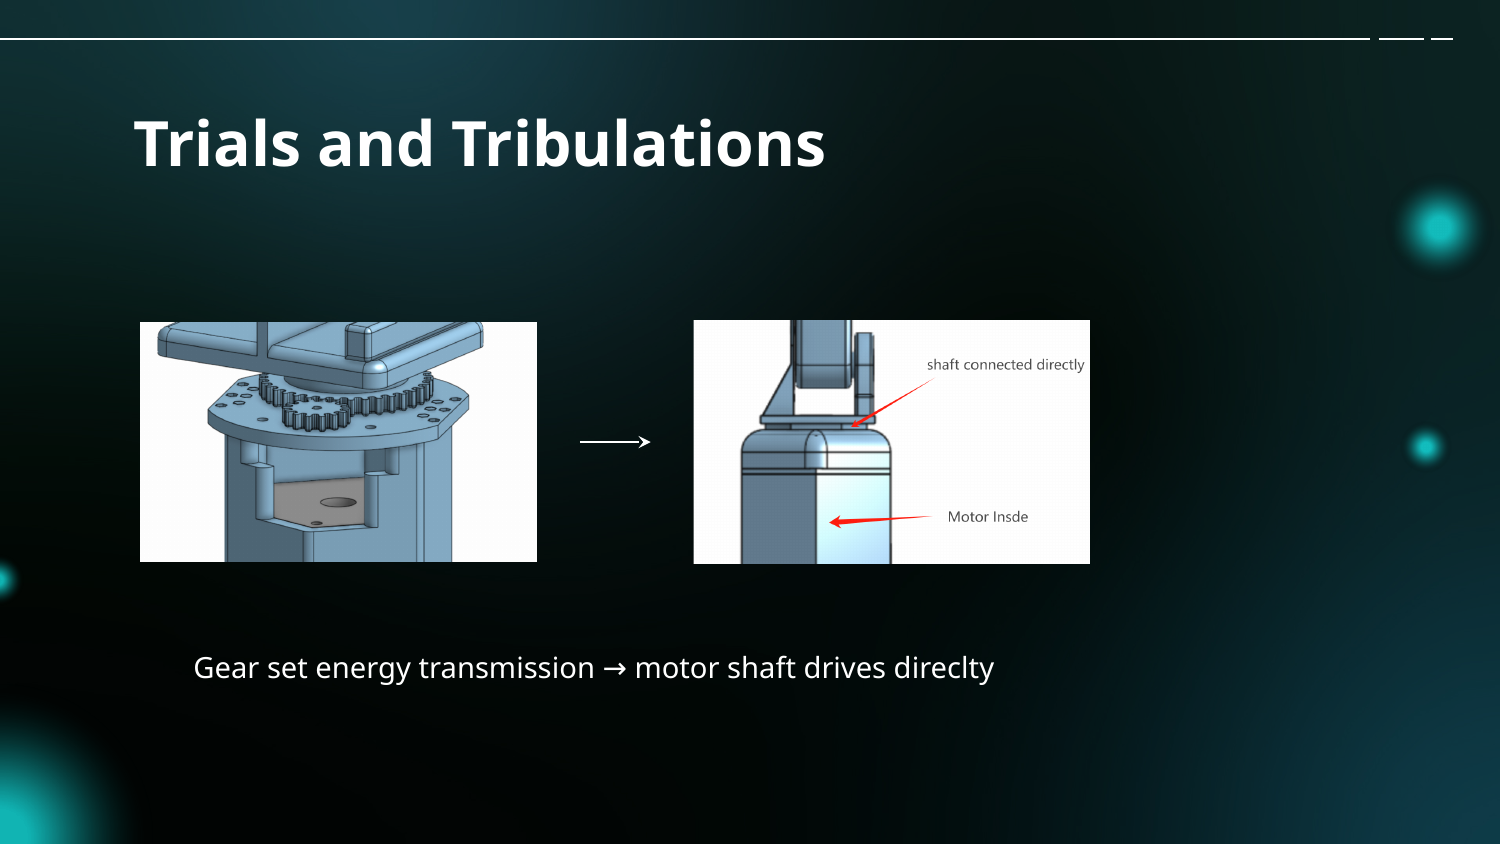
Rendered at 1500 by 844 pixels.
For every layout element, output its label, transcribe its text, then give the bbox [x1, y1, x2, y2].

text_box Gear set energy transmission → motor shaft drives direclty [118, 619, 1071, 715]
picture [0, 0, 1500, 844]
title Trials and Tribulations [118, 88, 1382, 183]
